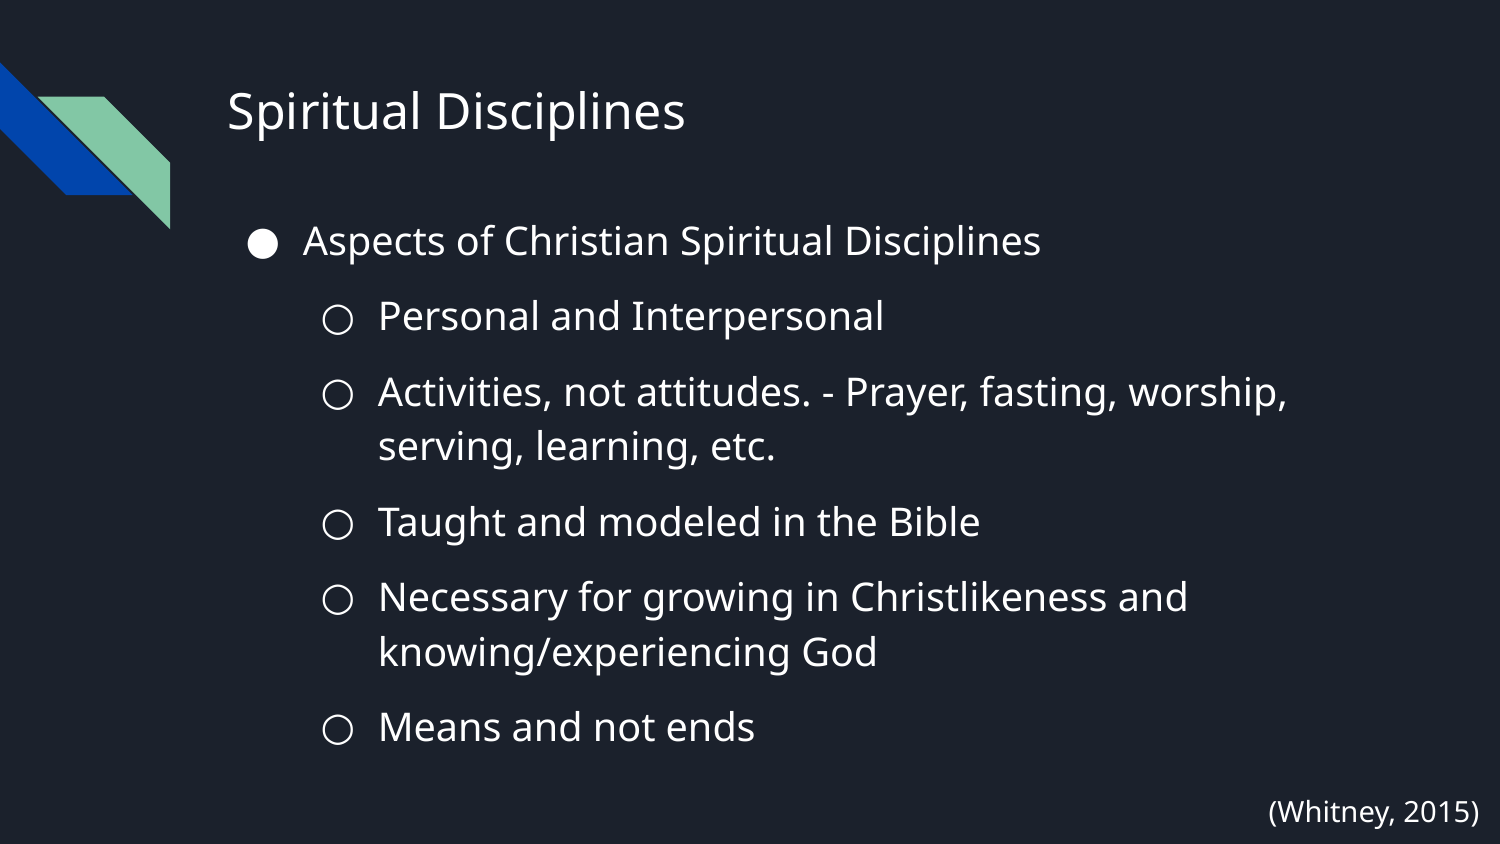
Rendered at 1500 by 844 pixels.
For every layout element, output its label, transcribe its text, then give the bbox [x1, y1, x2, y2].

list Aspects of Christian Spiritual Disciplines Personal and Interpersonal Activities, not attitudes. - Prayer, fasting, worship, serving, learning, etc. Taught and modeled in the Bible Necessary for growing in Christlikeness and knowing/experiencing God Means and not ends [212, 193, 1368, 672]
text_box (Whitney, 2015) [1253, 778, 1500, 844]
title Spiritual Disciplines [212, 64, 1368, 193]
